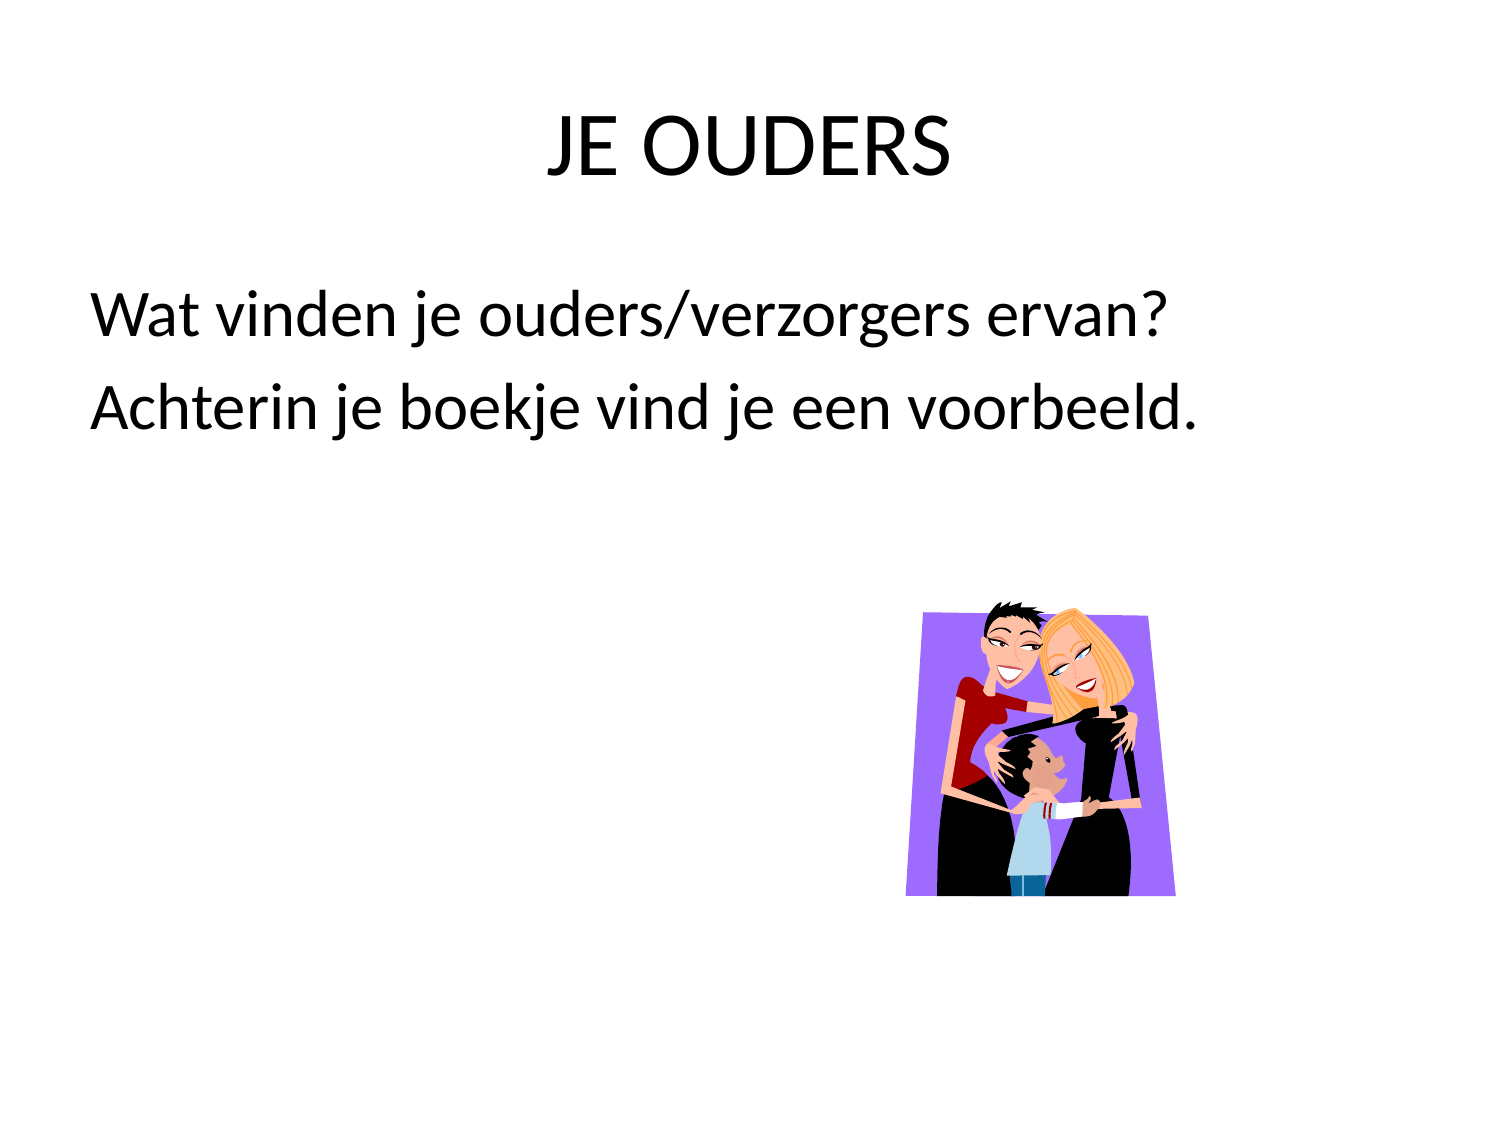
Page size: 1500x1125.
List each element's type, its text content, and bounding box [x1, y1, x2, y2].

list Wat vinden je ouders/verzorgers ervan? Achterin je boekje vind je een voorbeeld. [74, 262, 1426, 1006]
title JE OUDERS [74, 44, 1426, 233]
picture [890, 585, 1191, 912]
